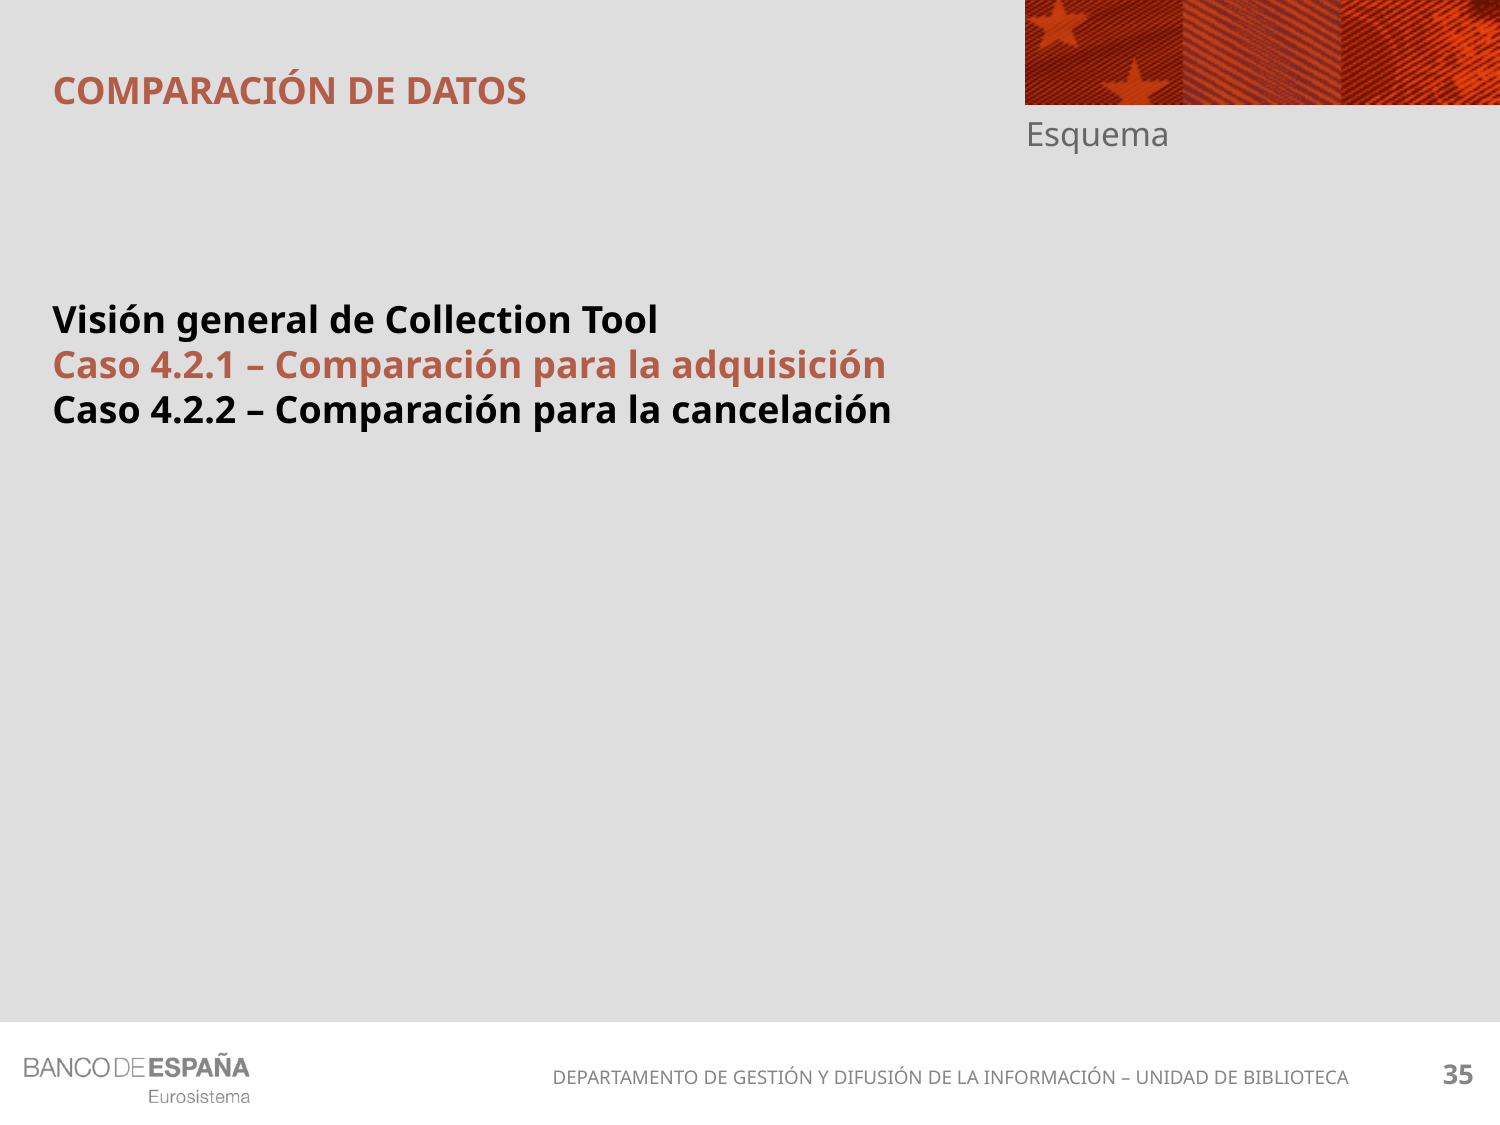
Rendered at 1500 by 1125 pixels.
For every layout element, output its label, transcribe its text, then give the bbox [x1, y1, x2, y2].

list Esquema [1025, 108, 1500, 164]
picture [24, 1052, 250, 1103]
picture [1025, 0, 1500, 105]
list Visión general de Collection Tool Caso 4.2.1 – Comparación para la adquisición Caso 4.2.2 – Comparación para la cancelación [37, 243, 1444, 993]
title Comparación de datos [37, 18, 1011, 162]
slide_number 35 [1415, 1050, 1474, 1098]
